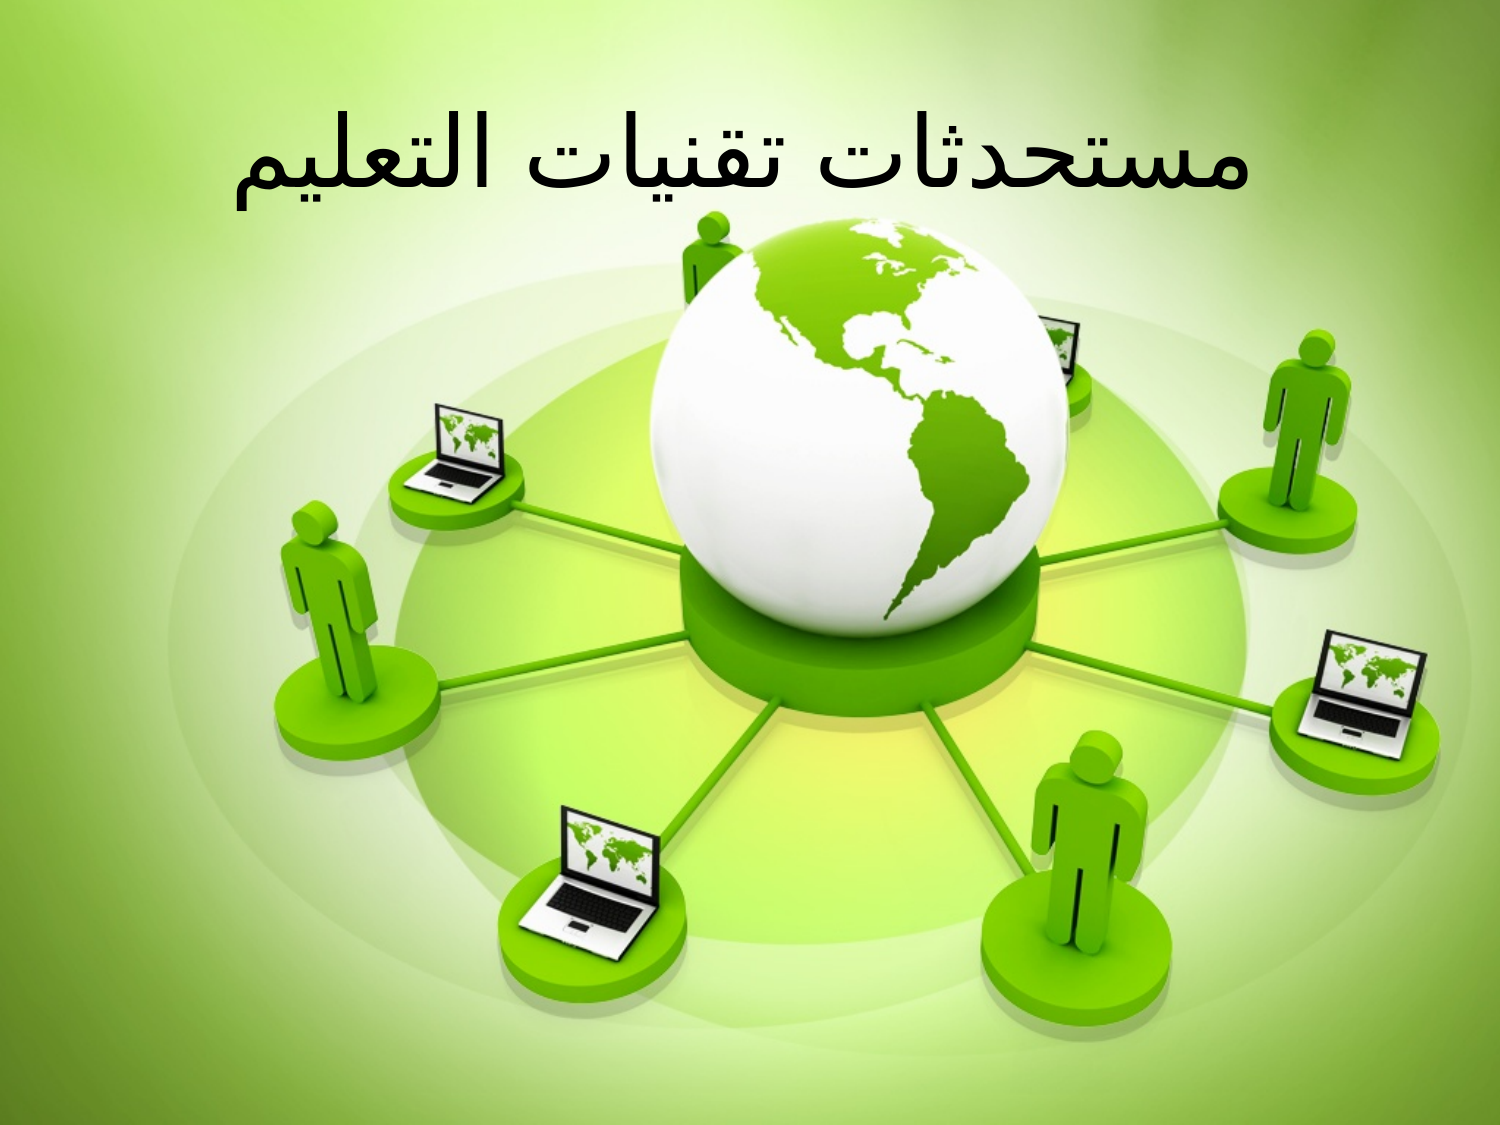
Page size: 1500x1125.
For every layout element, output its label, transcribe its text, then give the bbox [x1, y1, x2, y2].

text_box مستحدثات تقنيات التعليم [43, 89, 1444, 205]
picture [0, 0, 1500, 1125]
